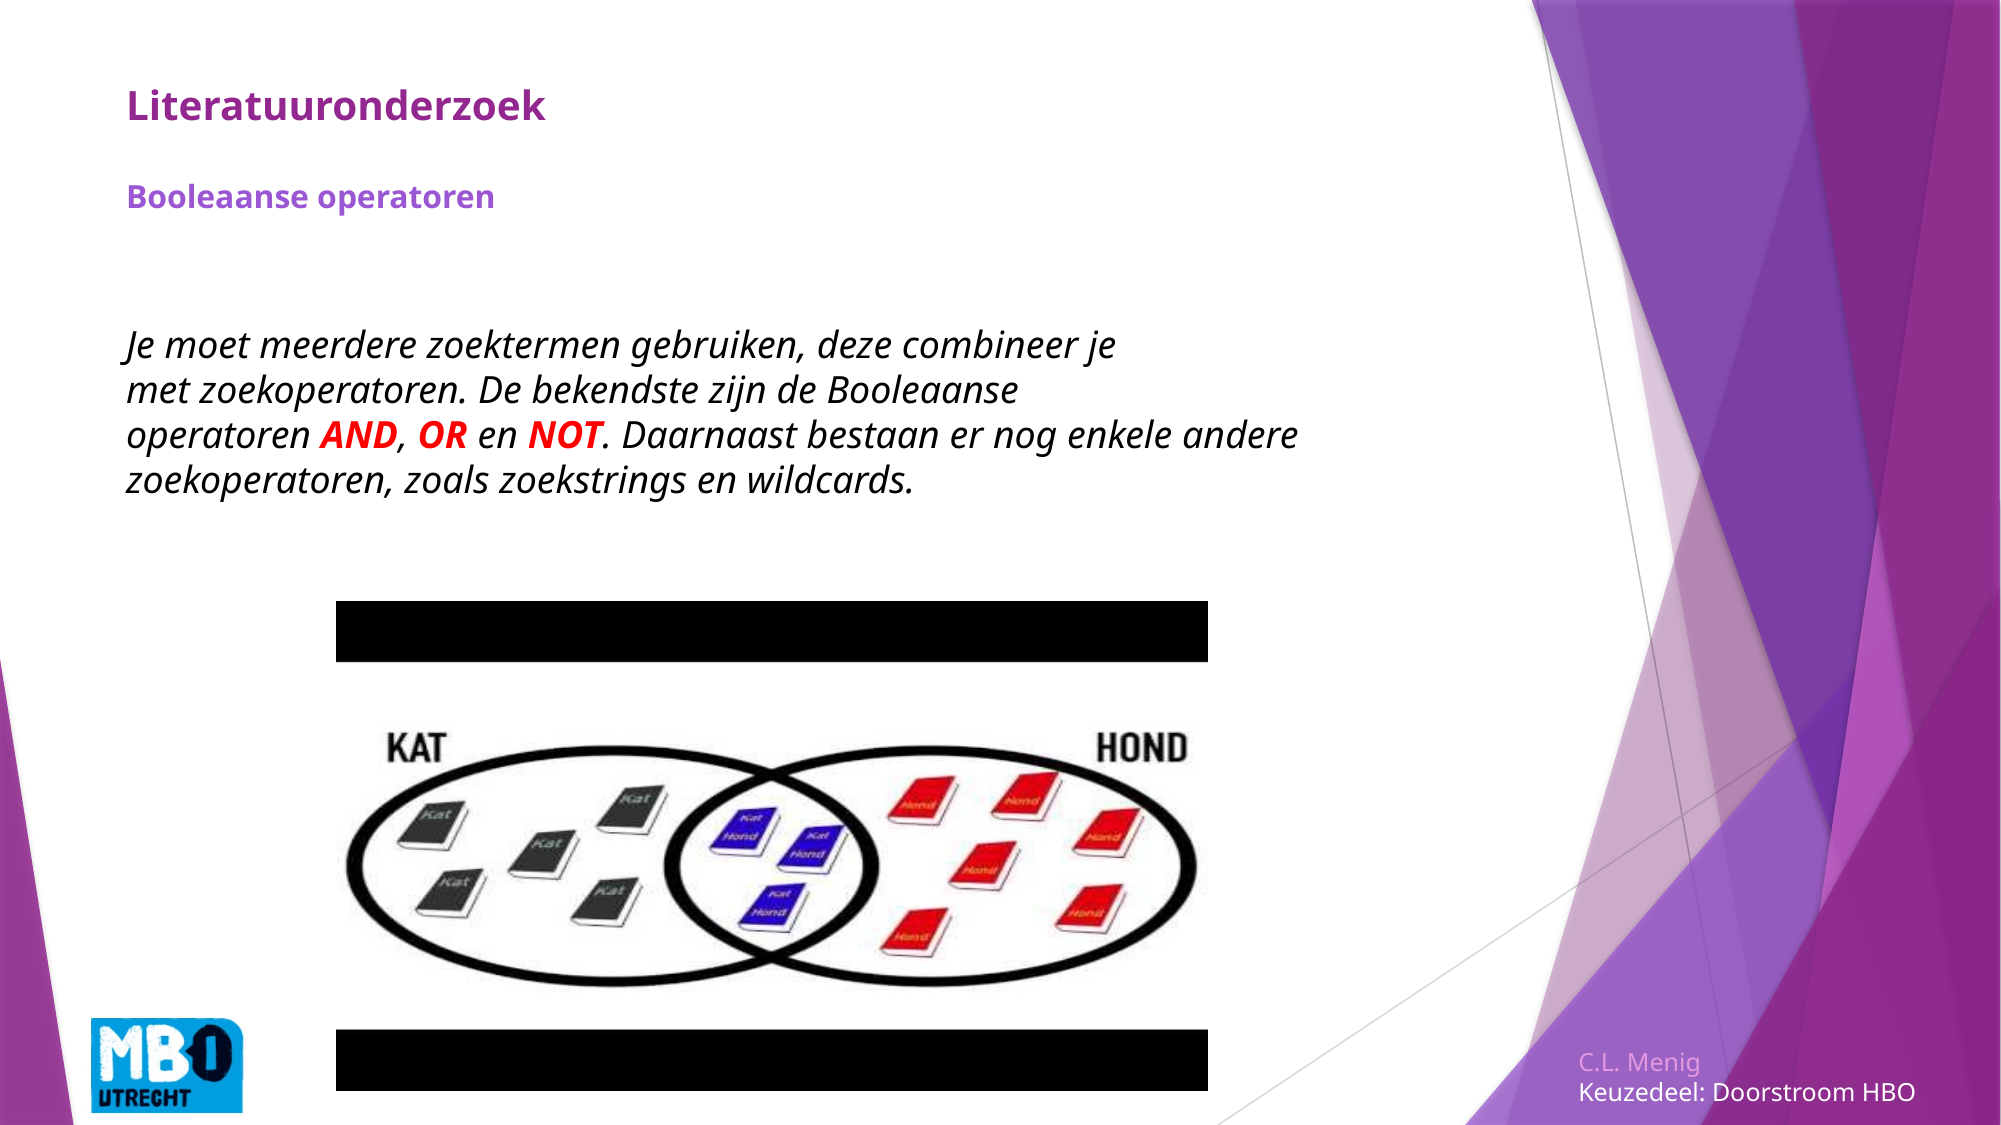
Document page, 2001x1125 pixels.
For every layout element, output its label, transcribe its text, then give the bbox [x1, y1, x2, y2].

list Je moet meerdere zoektermen gebruiken, deze combineer je met zoekoperatoren. De bekendste zijn de Booleaanse operatoren AND, OR en NOT. Daarnaast bestaan er nog enkele andere zoekoperatoren, zoals zoekstrings en wildcards. [111, 313, 1401, 918]
picture [85, 1007, 246, 1125]
title Literatuuronderzoek Booleaanse operatoren [111, 72, 1522, 224]
text_box C.L. Menig Keuzedeel: Doorstroom HBO [1563, 1038, 2000, 1114]
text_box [335, 599, 1209, 1092]
